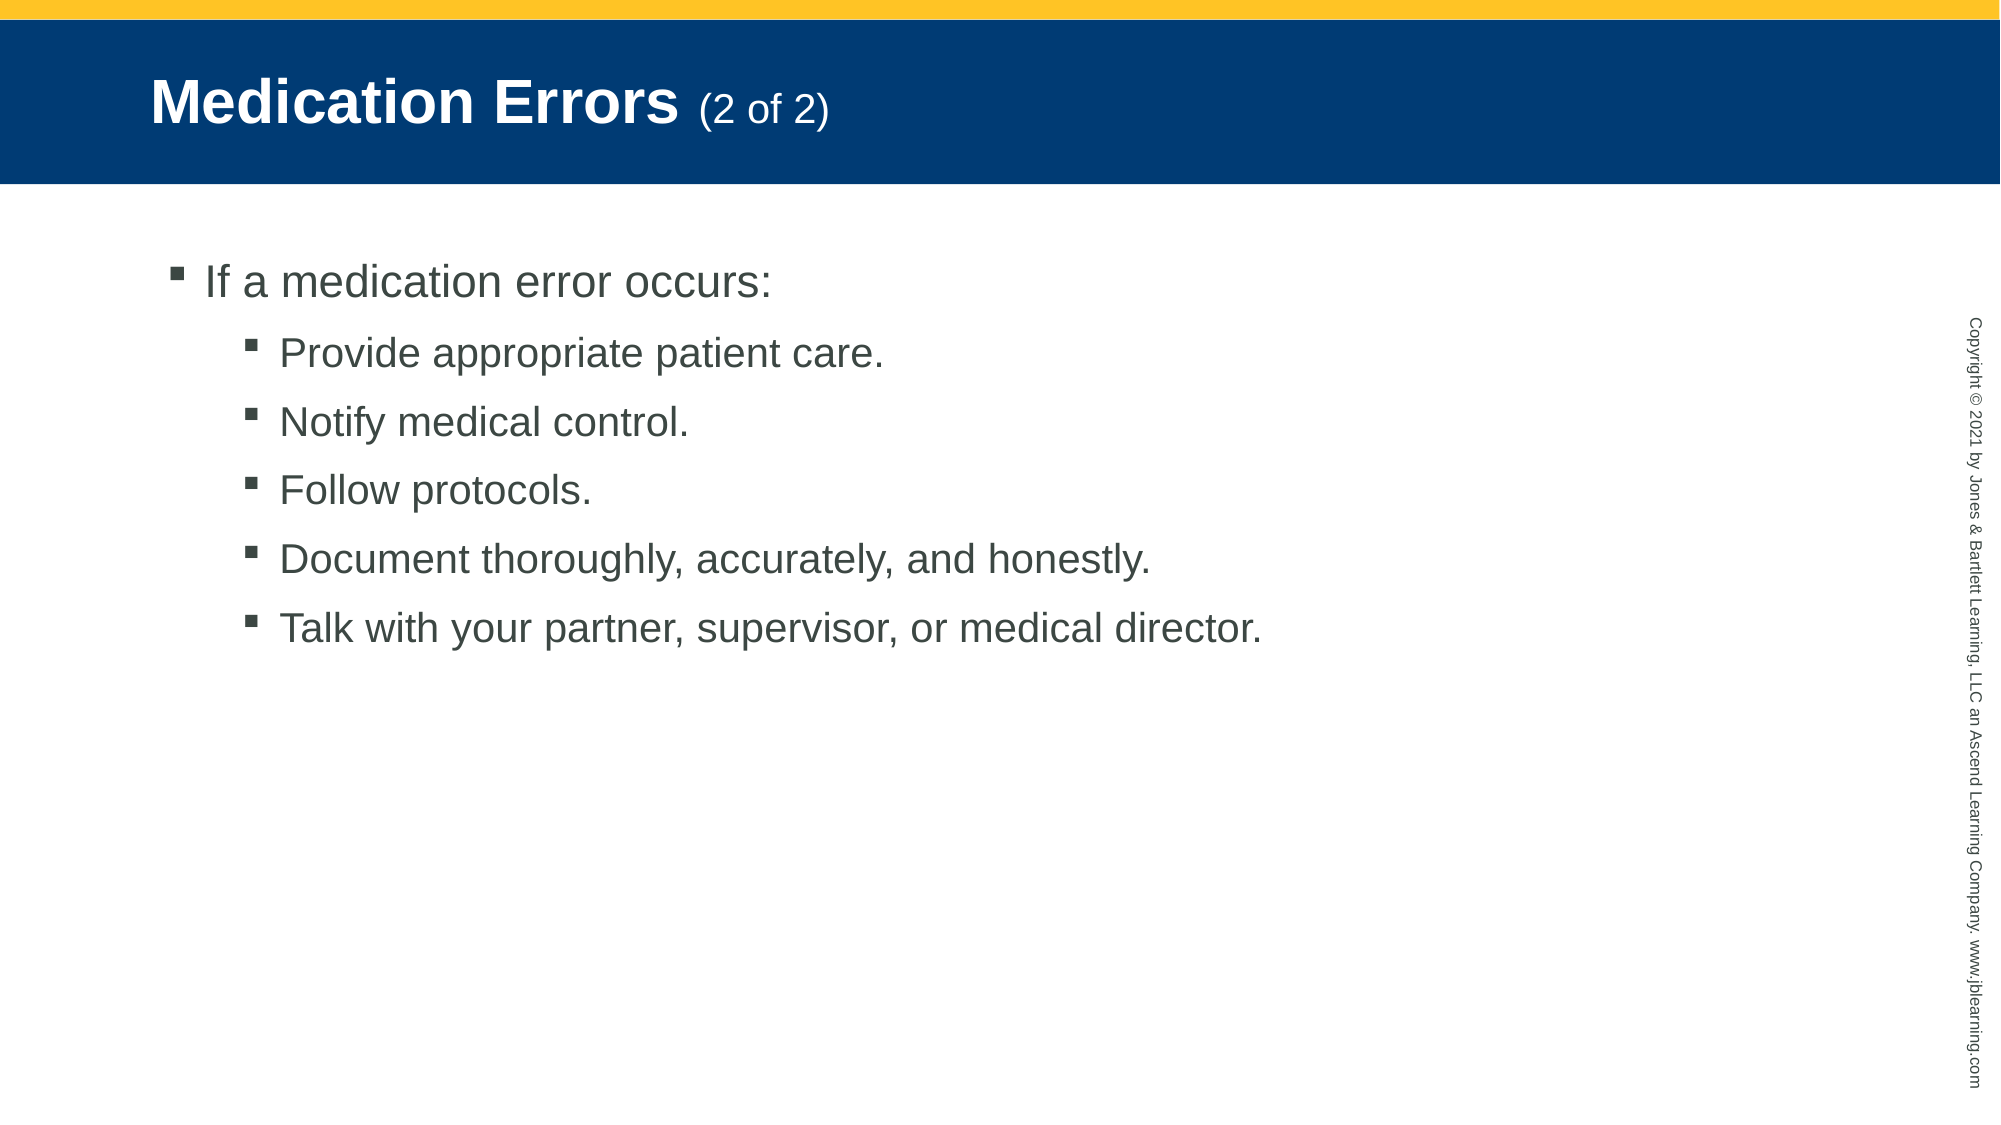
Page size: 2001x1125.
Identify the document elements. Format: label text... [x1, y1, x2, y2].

list If a medication error occurs: Provide appropriate patient care. Notify medical control. Follow protocols. Document thoroughly, accurately, and honestly. Talk with your partner, supervisor, or medical director. [151, 244, 1840, 1016]
title Medication Errors (2 of 2) [0, 19, 2000, 185]
